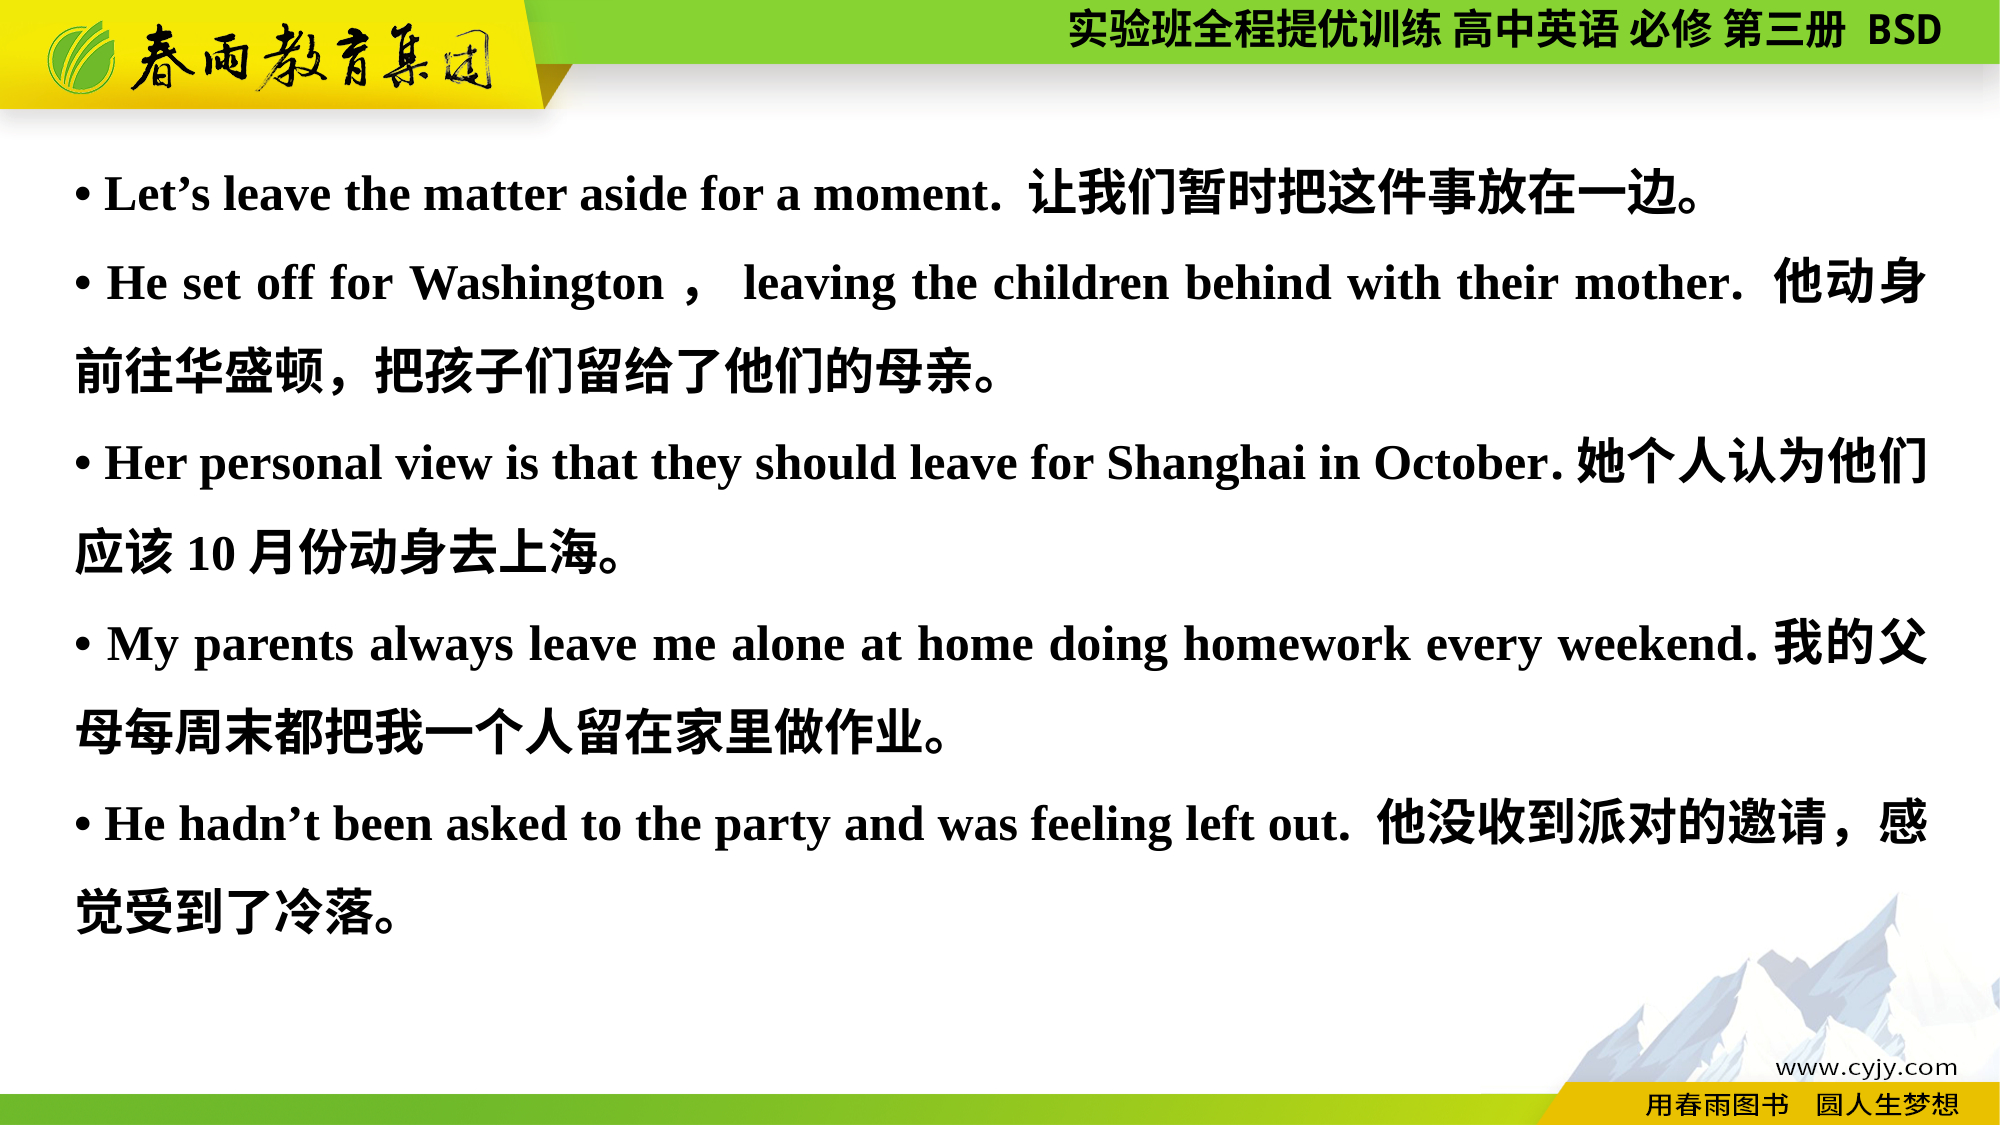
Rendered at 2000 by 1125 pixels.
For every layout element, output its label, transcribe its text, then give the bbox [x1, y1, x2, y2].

list • Let’s leave the matter aside for a moment. 让我们暂时把这件事放在一边。 • He set off for Washington，leaving the children behind with their mother. 他动身前往华盛顿，把孩子们留给了他们的母亲。 • Her personal view is that they should leave for Shanghai in October.她个人认为他们应该10月份动身去上海。 • My parents always leave me alone at home doing homework every weekend.我的父母每周末都把我一个人留在家里做作业。 • He hadn’t been asked to the party and was feeling left out. 他没收到派对的邀请，感觉受到了冷落。 [59, 122, 1944, 944]
picture [0, 0, 2000, 1125]
